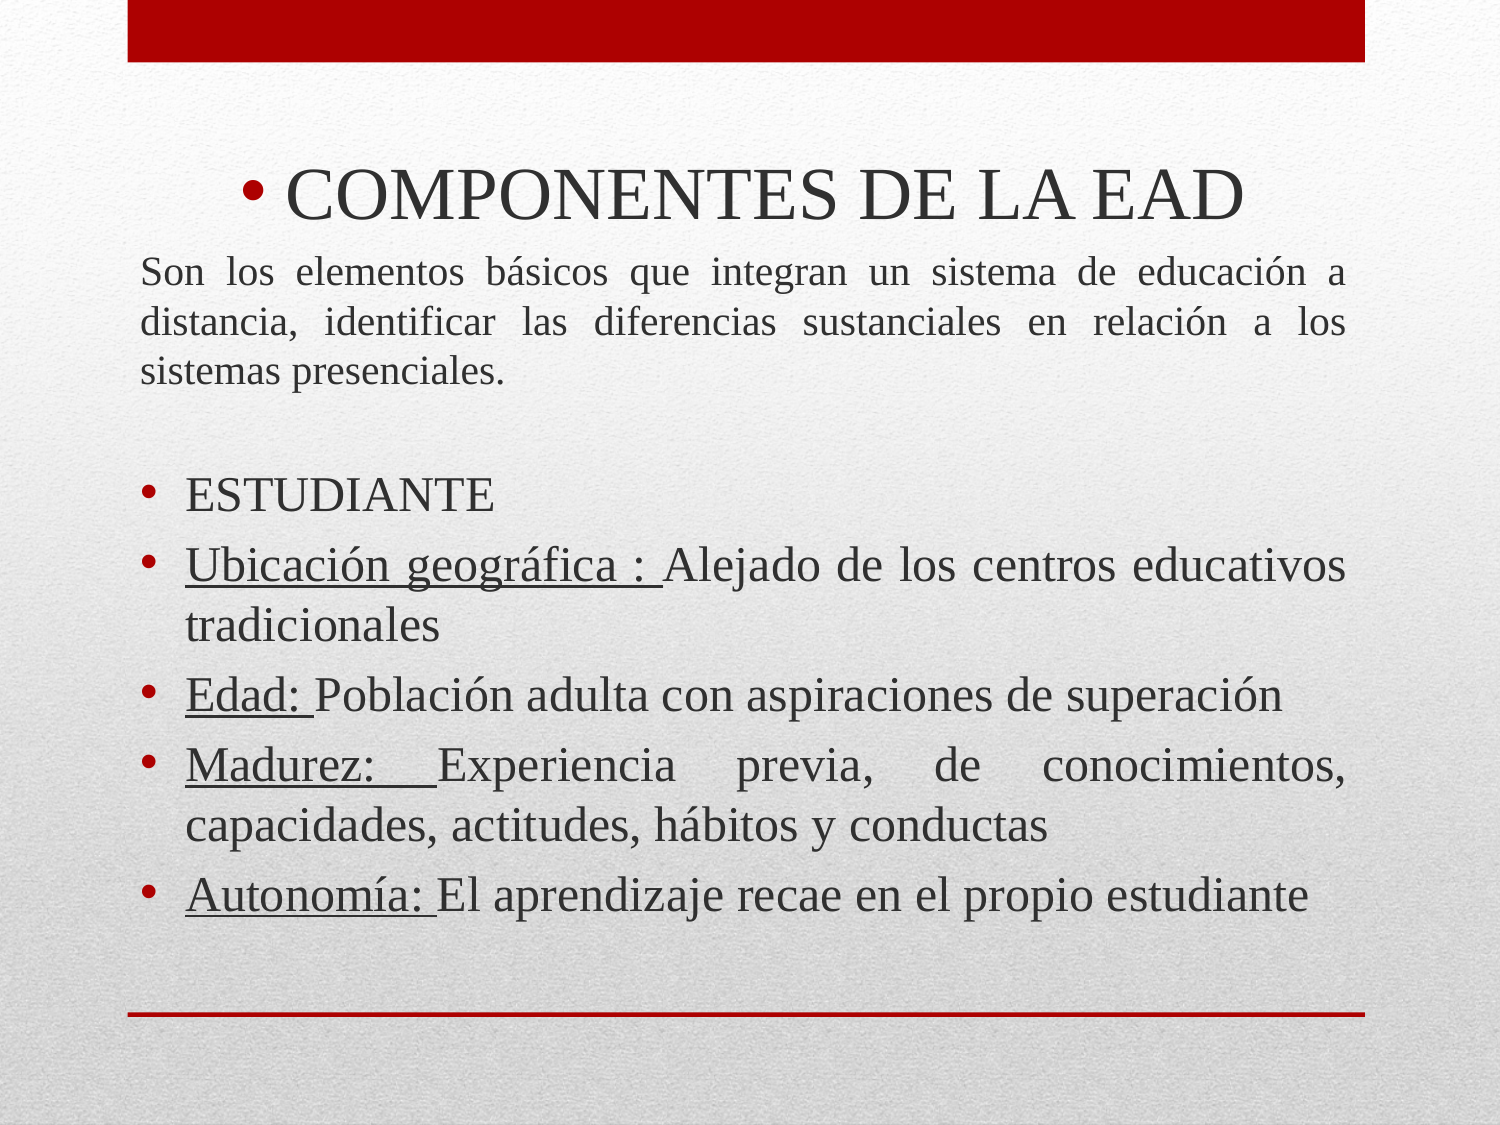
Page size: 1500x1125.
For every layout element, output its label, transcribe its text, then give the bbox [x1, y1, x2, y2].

list COMPONENTES DE LA EAD Son los elementos básicos que integran un sistema de educación a distancia, identificar las diferencias sustanciales en relación a los sistemas presenciales. ESTUDIANTE Ubicación geográfica : Alejado de los centros educativos tradicionales Edad: Población adulta con aspiraciones de superación Madurez: Experiencia previa, de conocimientos, capacidades, actitudes, hábitos y conductas Autonomía: El aprendizaje recae en el propio estudiante [125, 112, 1363, 1094]
